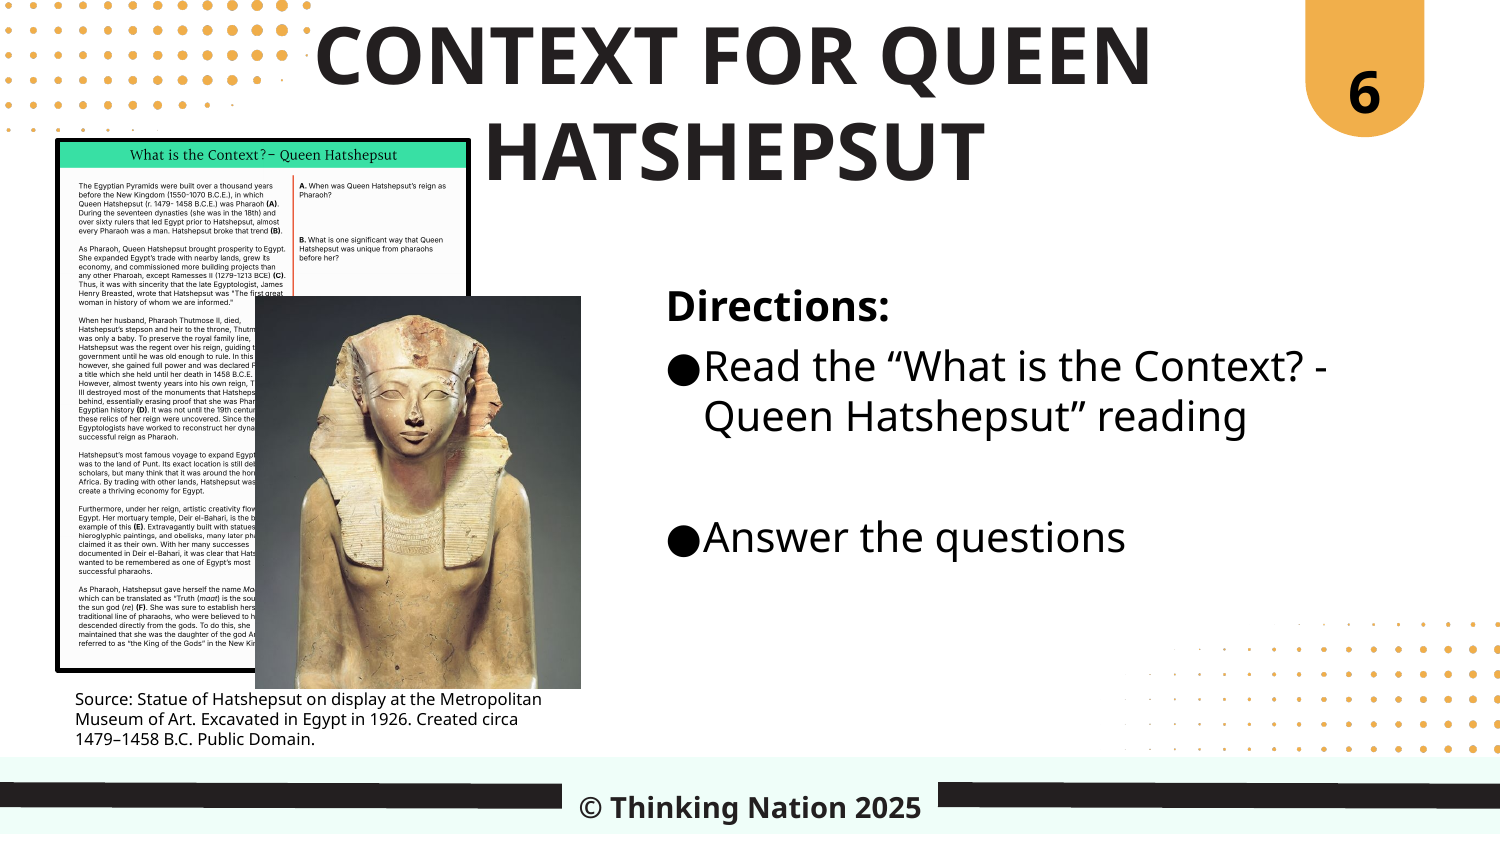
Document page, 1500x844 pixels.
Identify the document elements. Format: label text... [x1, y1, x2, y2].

text_box [0, 0, 311, 132]
text_box [1100, 622, 1500, 755]
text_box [1300, 0, 1430, 138]
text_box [0, 756, 1500, 835]
picture [59, 141, 582, 689]
text_box Directions: Read the “What is the Context? - Queen Hatshepsut” reading Answer the questions [658, 272, 1429, 569]
text_box Source: Statue of Hatshepsut on display at the Metropolitan Museum of Art. Excavated in Egypt in 1926. Created circa 1479–1458 B.C. Public Domain. [60, 676, 581, 751]
text_box CONTEXT FOR QUEEN HATSHEPSUT [130, 5, 1339, 196]
